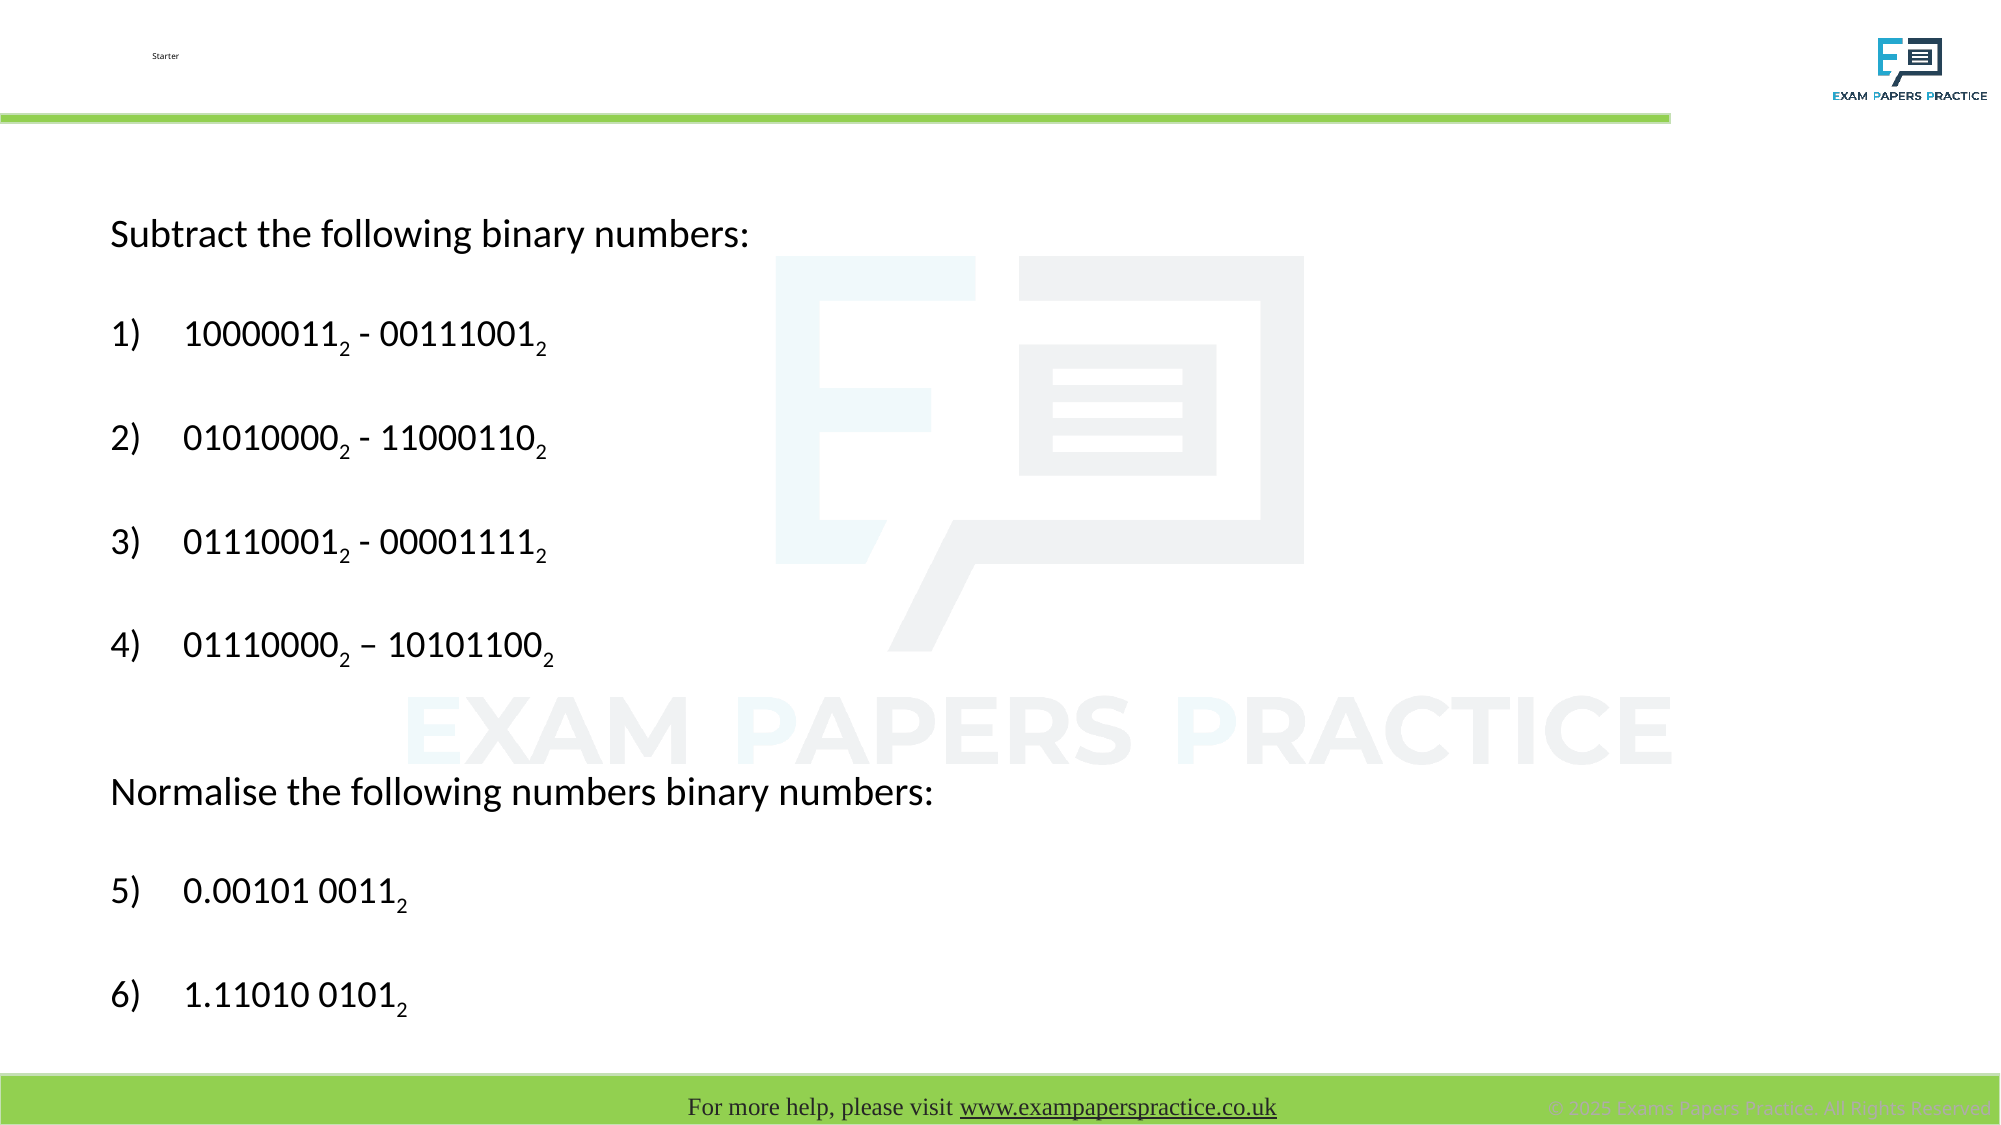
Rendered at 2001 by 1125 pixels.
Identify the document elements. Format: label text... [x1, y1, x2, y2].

title Starter [137, 44, 1863, 70]
list Subtract the following binary numbers: 100000112 - 001110012 010100002 - 110001102 011100012 - 000011112 011100002 – 101011002 Normalise the following numbers binary numbers: 0.00101 00112 1.11010 01012 [95, 205, 1821, 1035]
